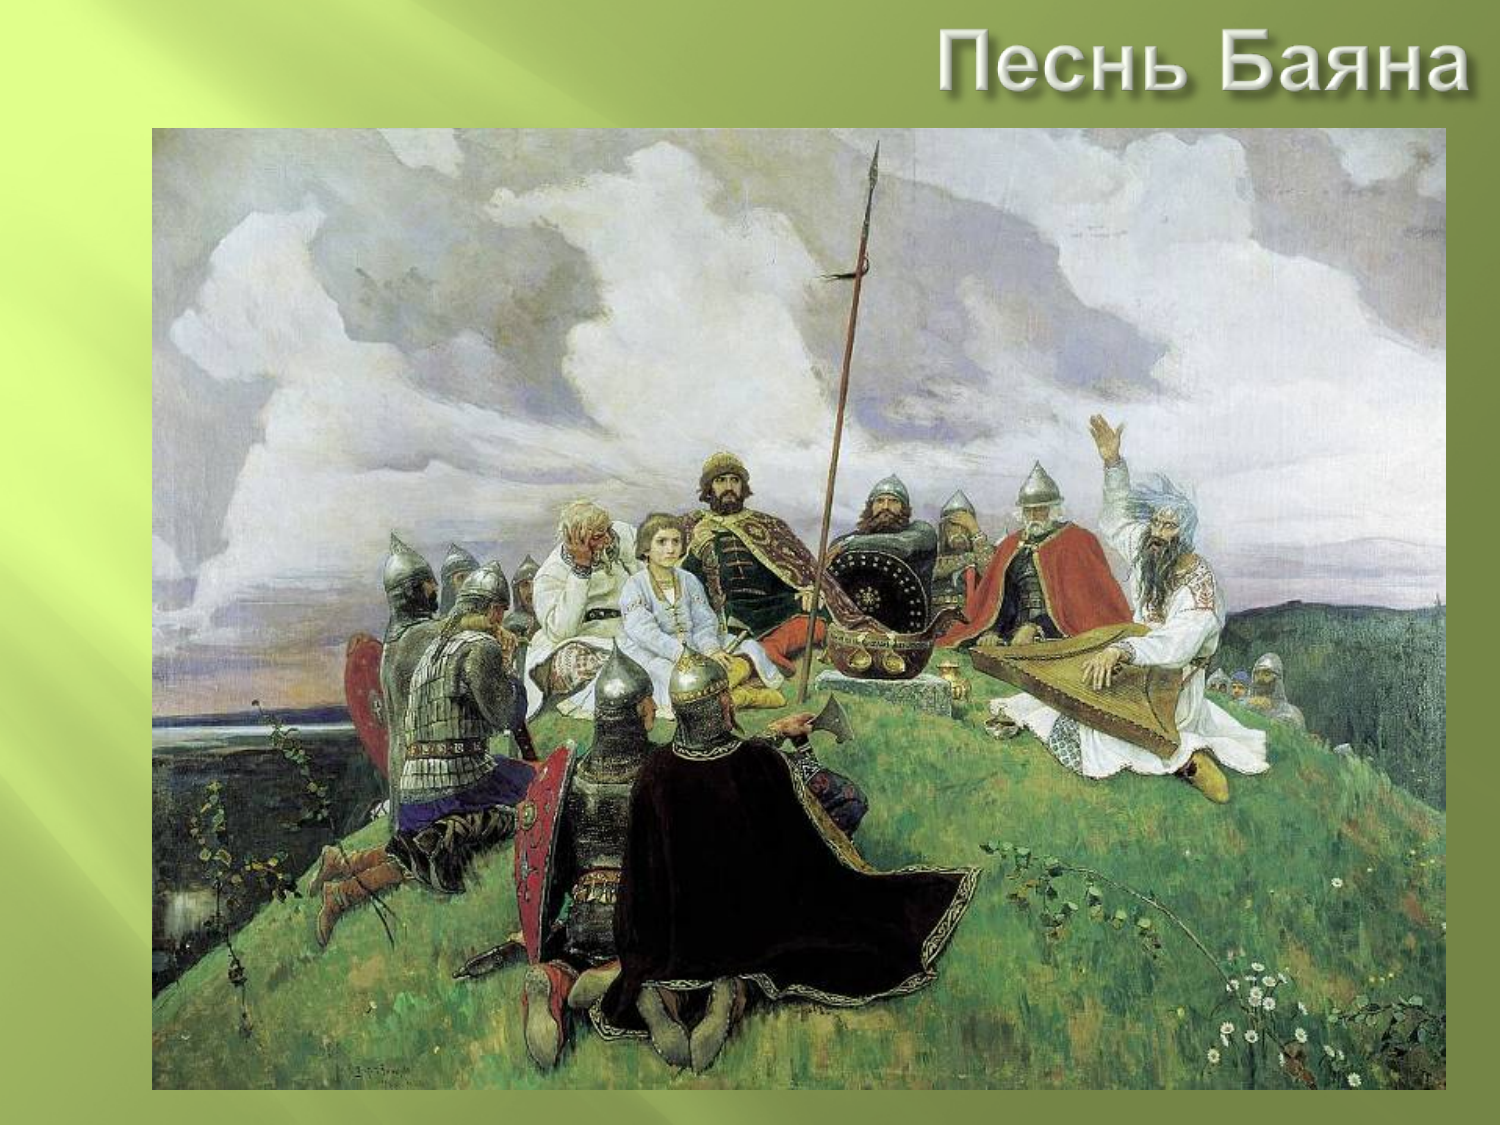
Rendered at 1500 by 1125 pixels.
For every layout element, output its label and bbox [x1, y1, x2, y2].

picture [152, 128, 1447, 1090]
title [875, 0, 1500, 136]
